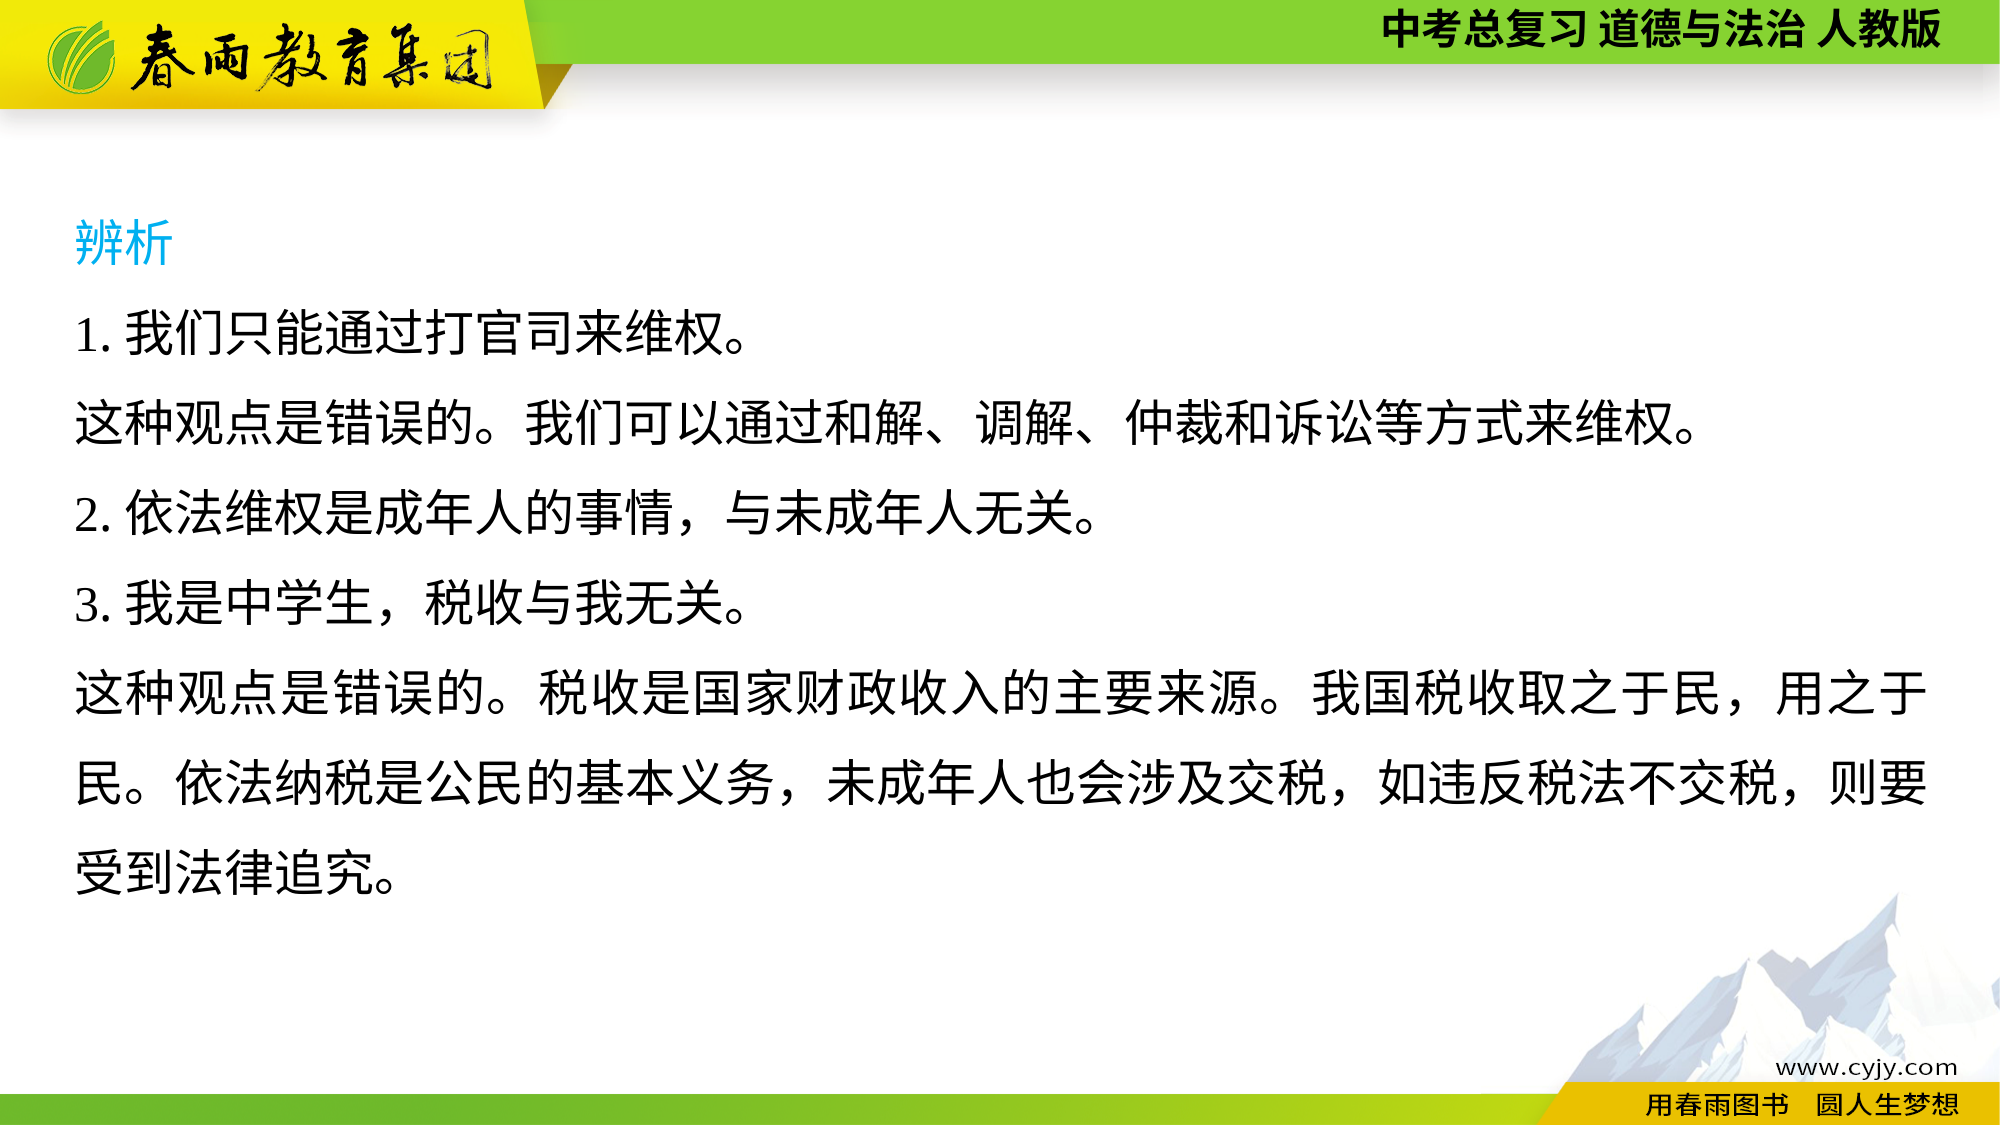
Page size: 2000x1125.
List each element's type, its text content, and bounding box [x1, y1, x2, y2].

picture [0, 0, 2000, 1125]
list 辨析 1.我们只能通过打官司来维权。 这种观点是错误的。我们可以通过和解、调解、仲裁和诉讼等方式来维权。 2.依法维权是成年人的事情，与未成年人无关。 3.我是中学生，税收与我无关。 这种观点是错误的。税收是国家财政收入的主要来源。我国税收取之于民，用之于民。依法纳税是公民的基本义务，未成年人也会涉及交税，如违反税法不交税，则要受到法律追究。 [59, 174, 1944, 906]
